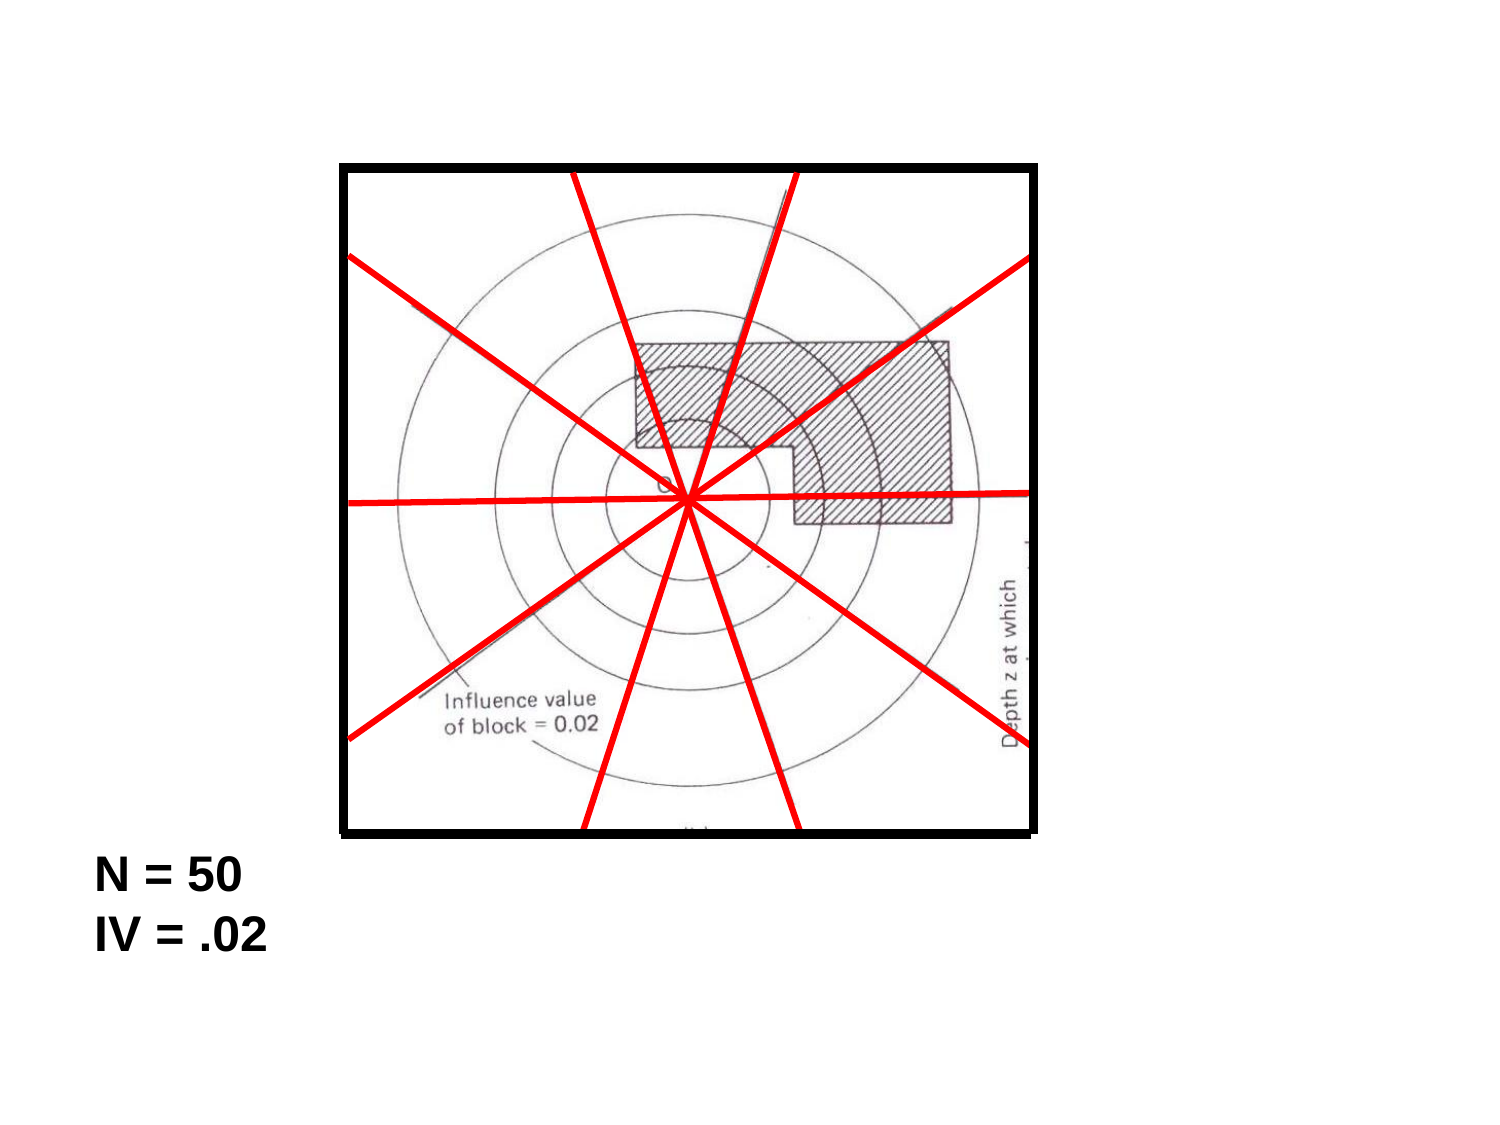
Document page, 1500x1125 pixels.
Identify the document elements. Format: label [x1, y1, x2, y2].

text_box [79, 145, 1141, 986]
